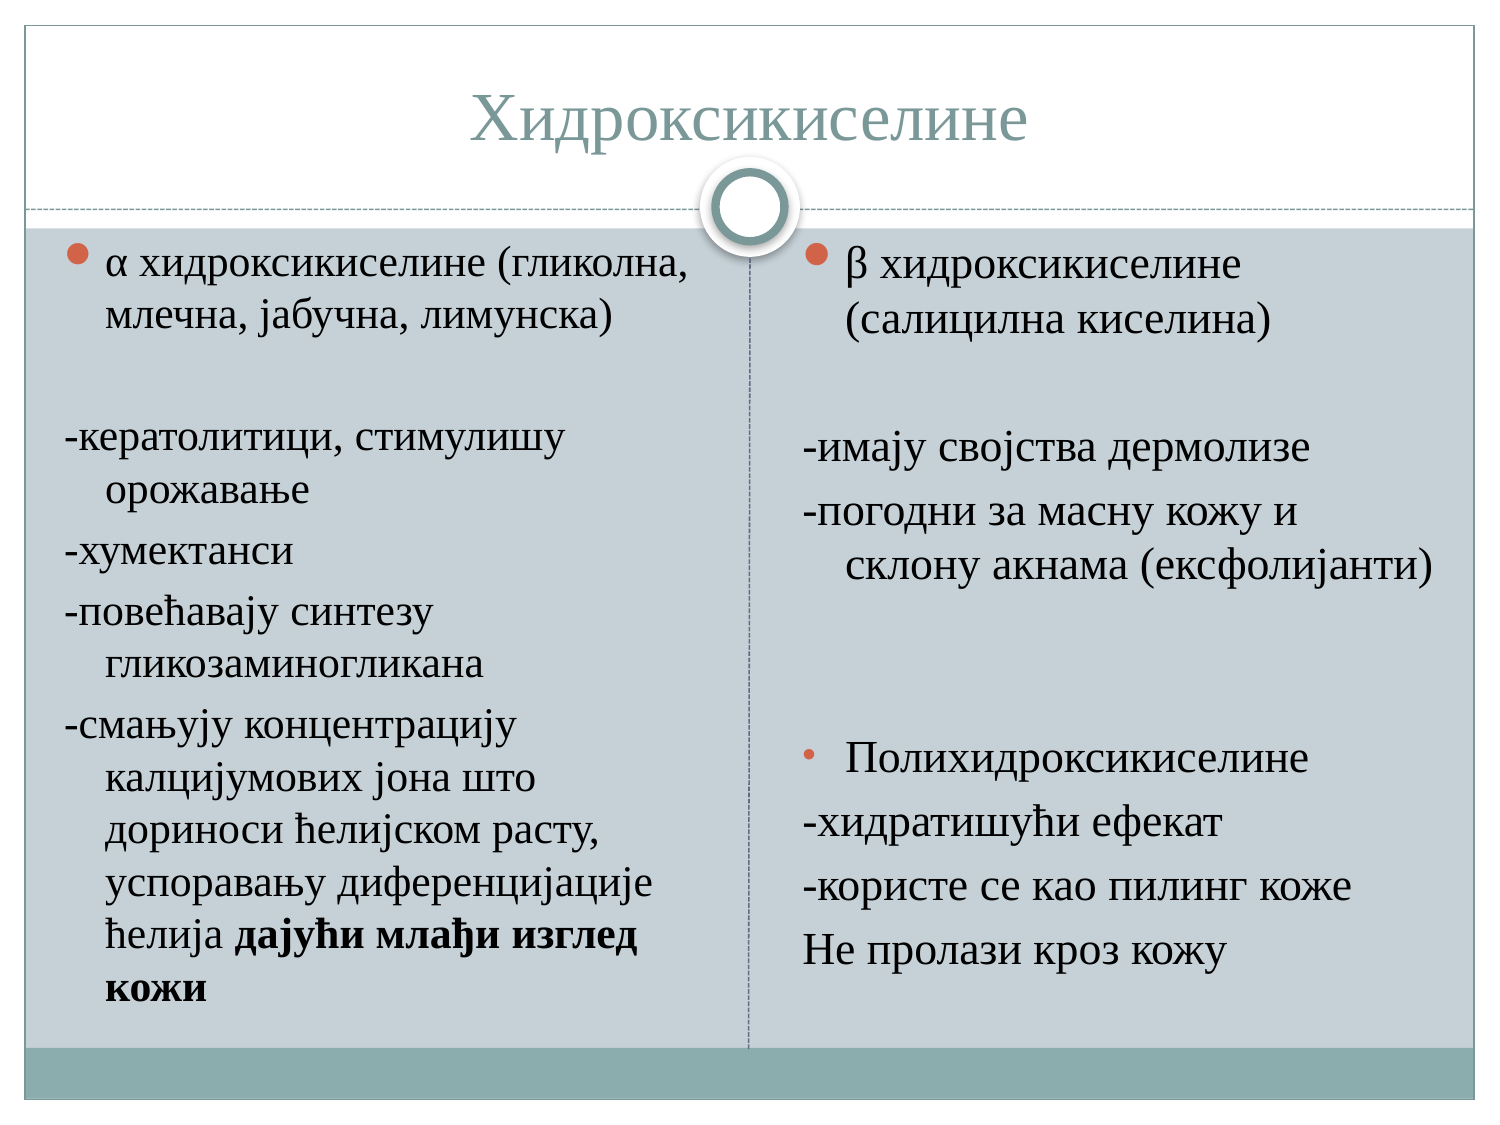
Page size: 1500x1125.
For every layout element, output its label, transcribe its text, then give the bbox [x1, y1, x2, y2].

title Хидроксикиселине [49, 37, 1450, 162]
list β хидроксикиселине (салицилна киселина) -имају својства дермолизе -погодни за масну кожу и склону акнама (ексфолијанти) Полихидроксикиселине -хидратишући ефекат -користе се као пилинг коже Не пролази кроз кожу [787, 224, 1450, 993]
list α хидроксикиселине (гликолна, млечна, јабучна, лимунска) -кератолитици, стимулишу орожавање -хумектанси -повећавају синтезу гликозаминогликана -смањују концентрацију калцијумових јона што дориноси ћелијском расту, успоравању диференцијације ћелија дајући млађи изглед кожи [49, 224, 712, 1035]
